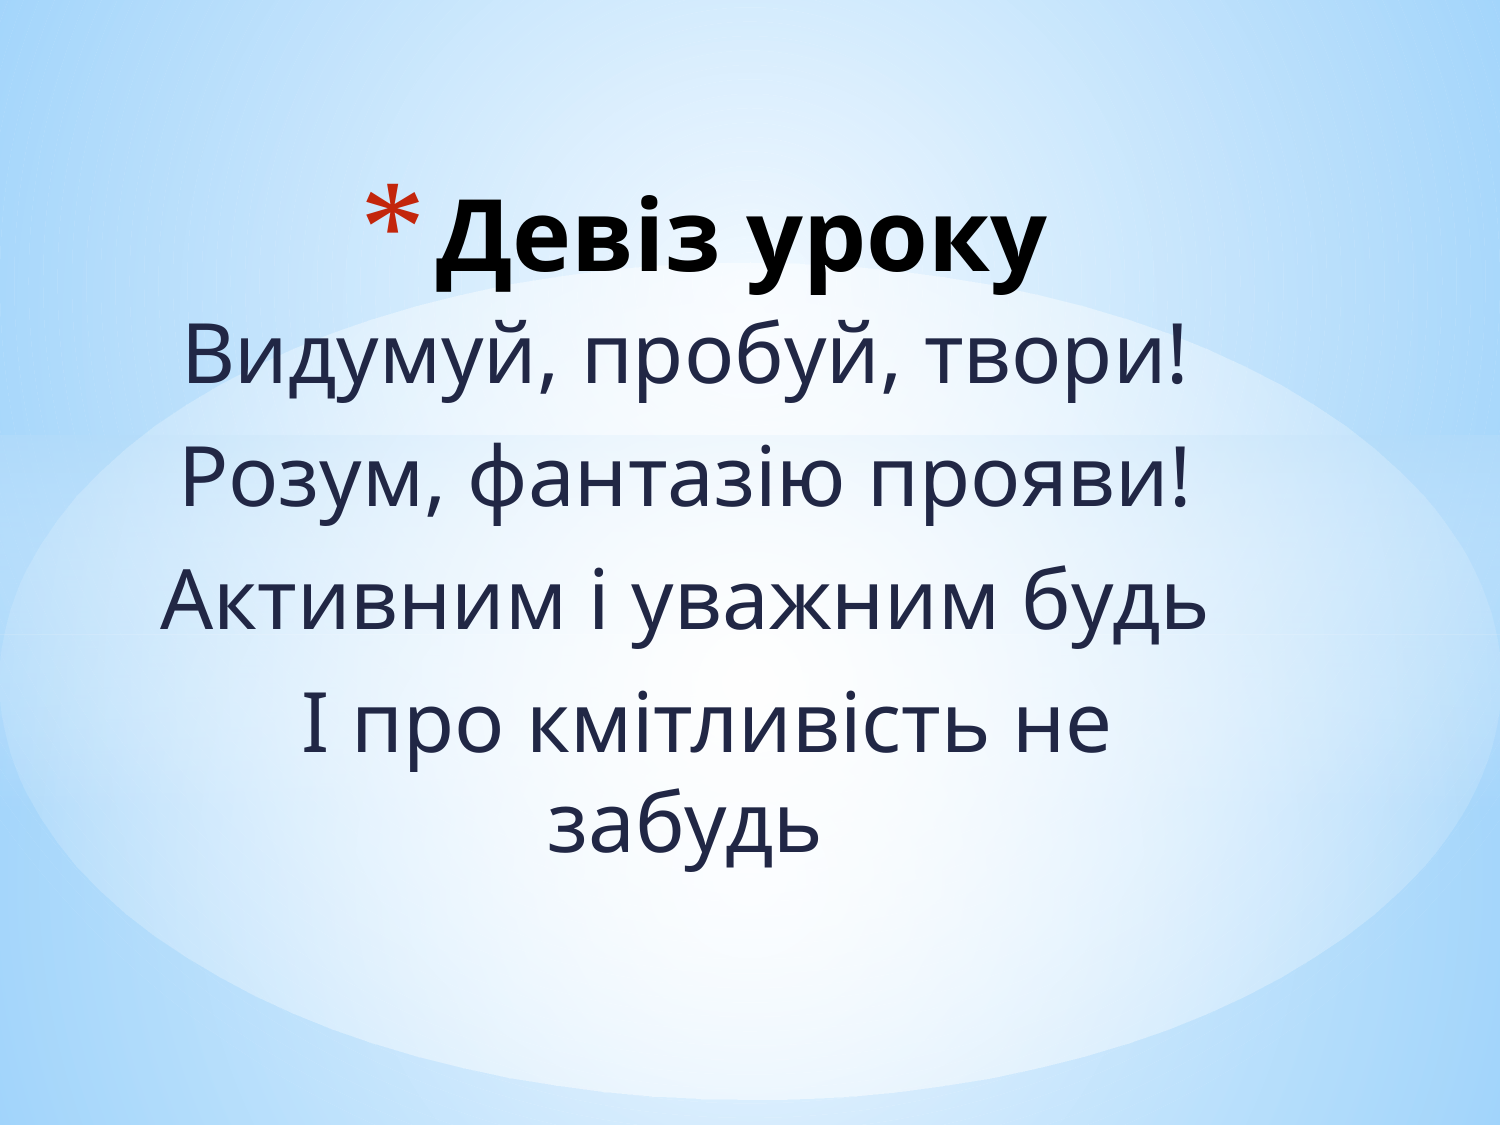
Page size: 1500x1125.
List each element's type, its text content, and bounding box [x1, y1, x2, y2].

title Девіз уроку [316, 164, 1372, 352]
subtitle Видумуй, пробуй, твори! Розум, фантазію прояви! Активним і уважним будь І про кмітливість не забудь [117, 292, 1254, 973]
